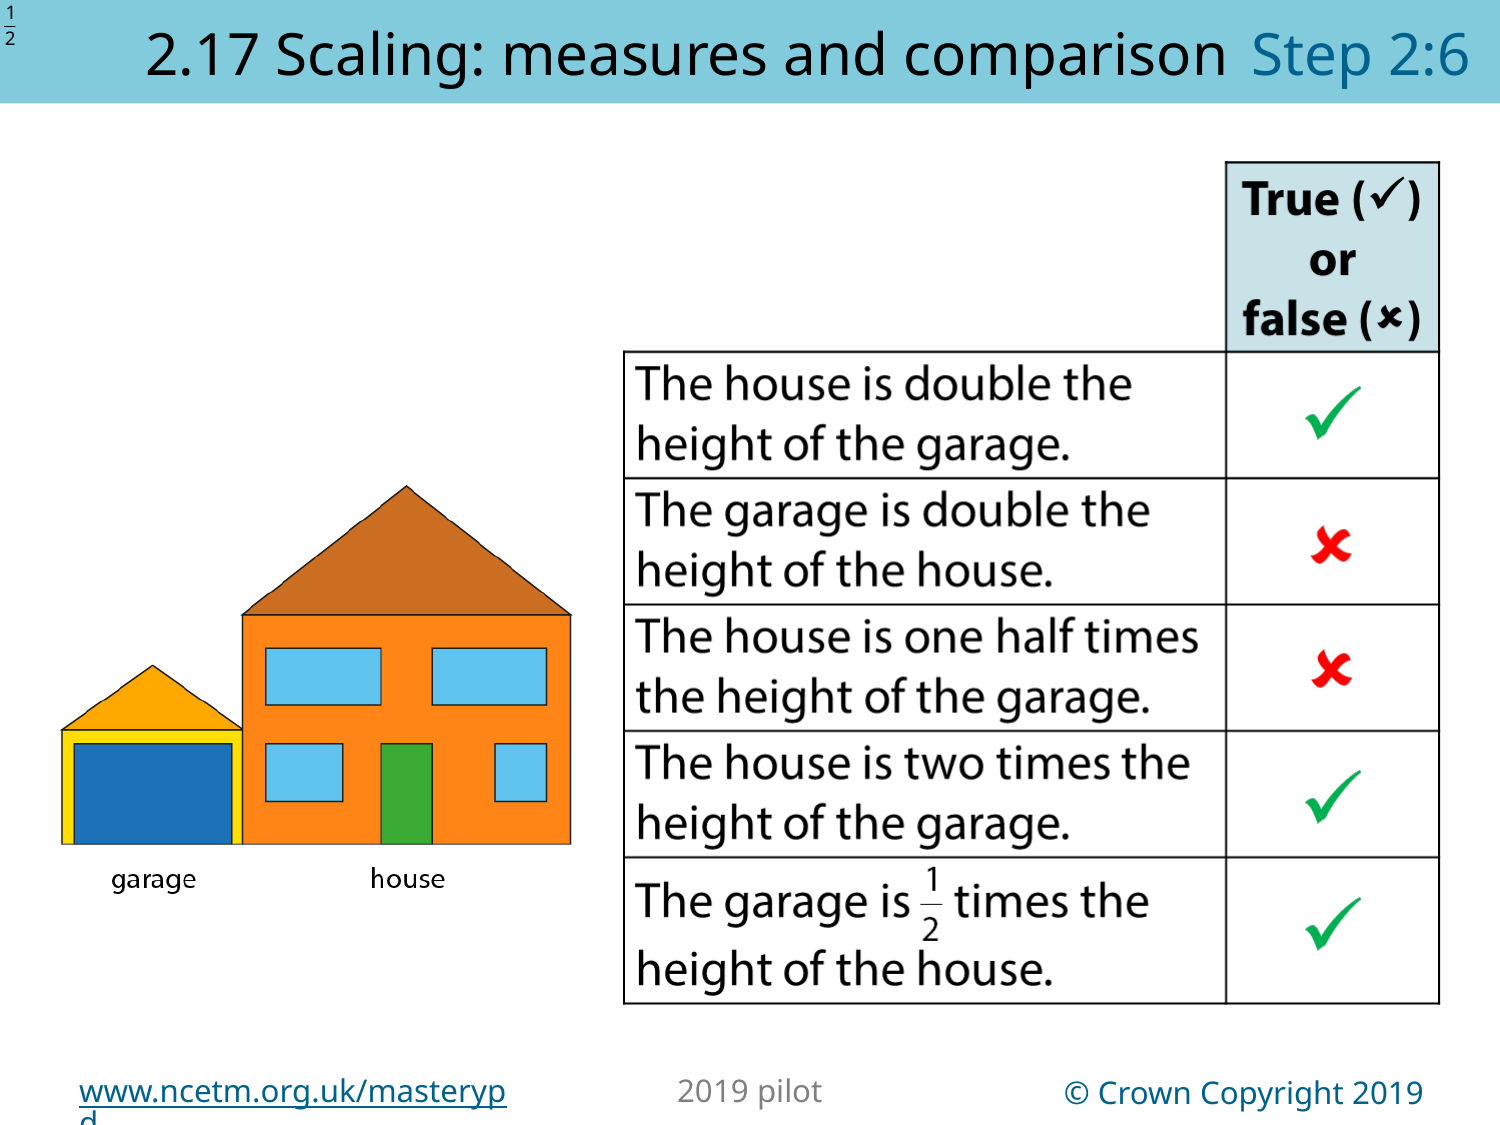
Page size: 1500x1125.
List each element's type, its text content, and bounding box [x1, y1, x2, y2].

picture [20, 485, 611, 916]
picture [0, 0, 22, 51]
picture [621, 151, 1442, 1032]
list 2.17 Scaling: measures and comparison Step 2:6 [0, 0, 1500, 104]
